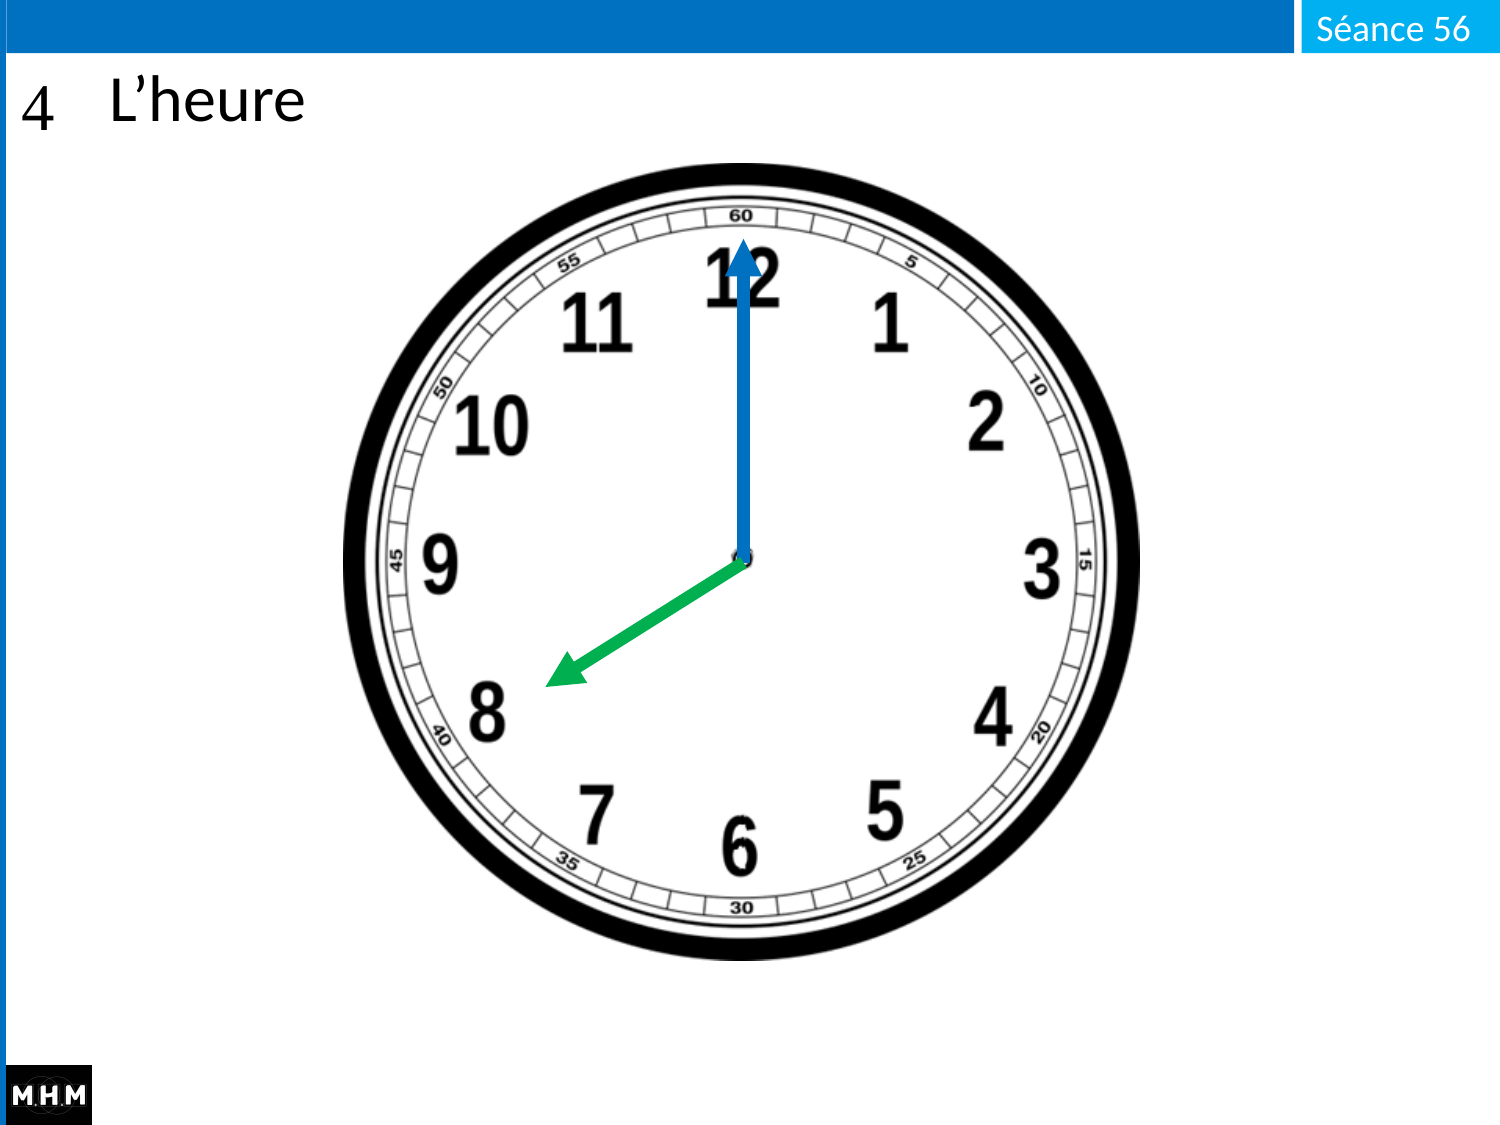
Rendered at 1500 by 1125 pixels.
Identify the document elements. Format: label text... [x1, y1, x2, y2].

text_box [545, 562, 744, 687]
picture [6, 1065, 92, 1125]
title L’heure [94, 57, 1389, 144]
picture [343, 163, 1140, 961]
